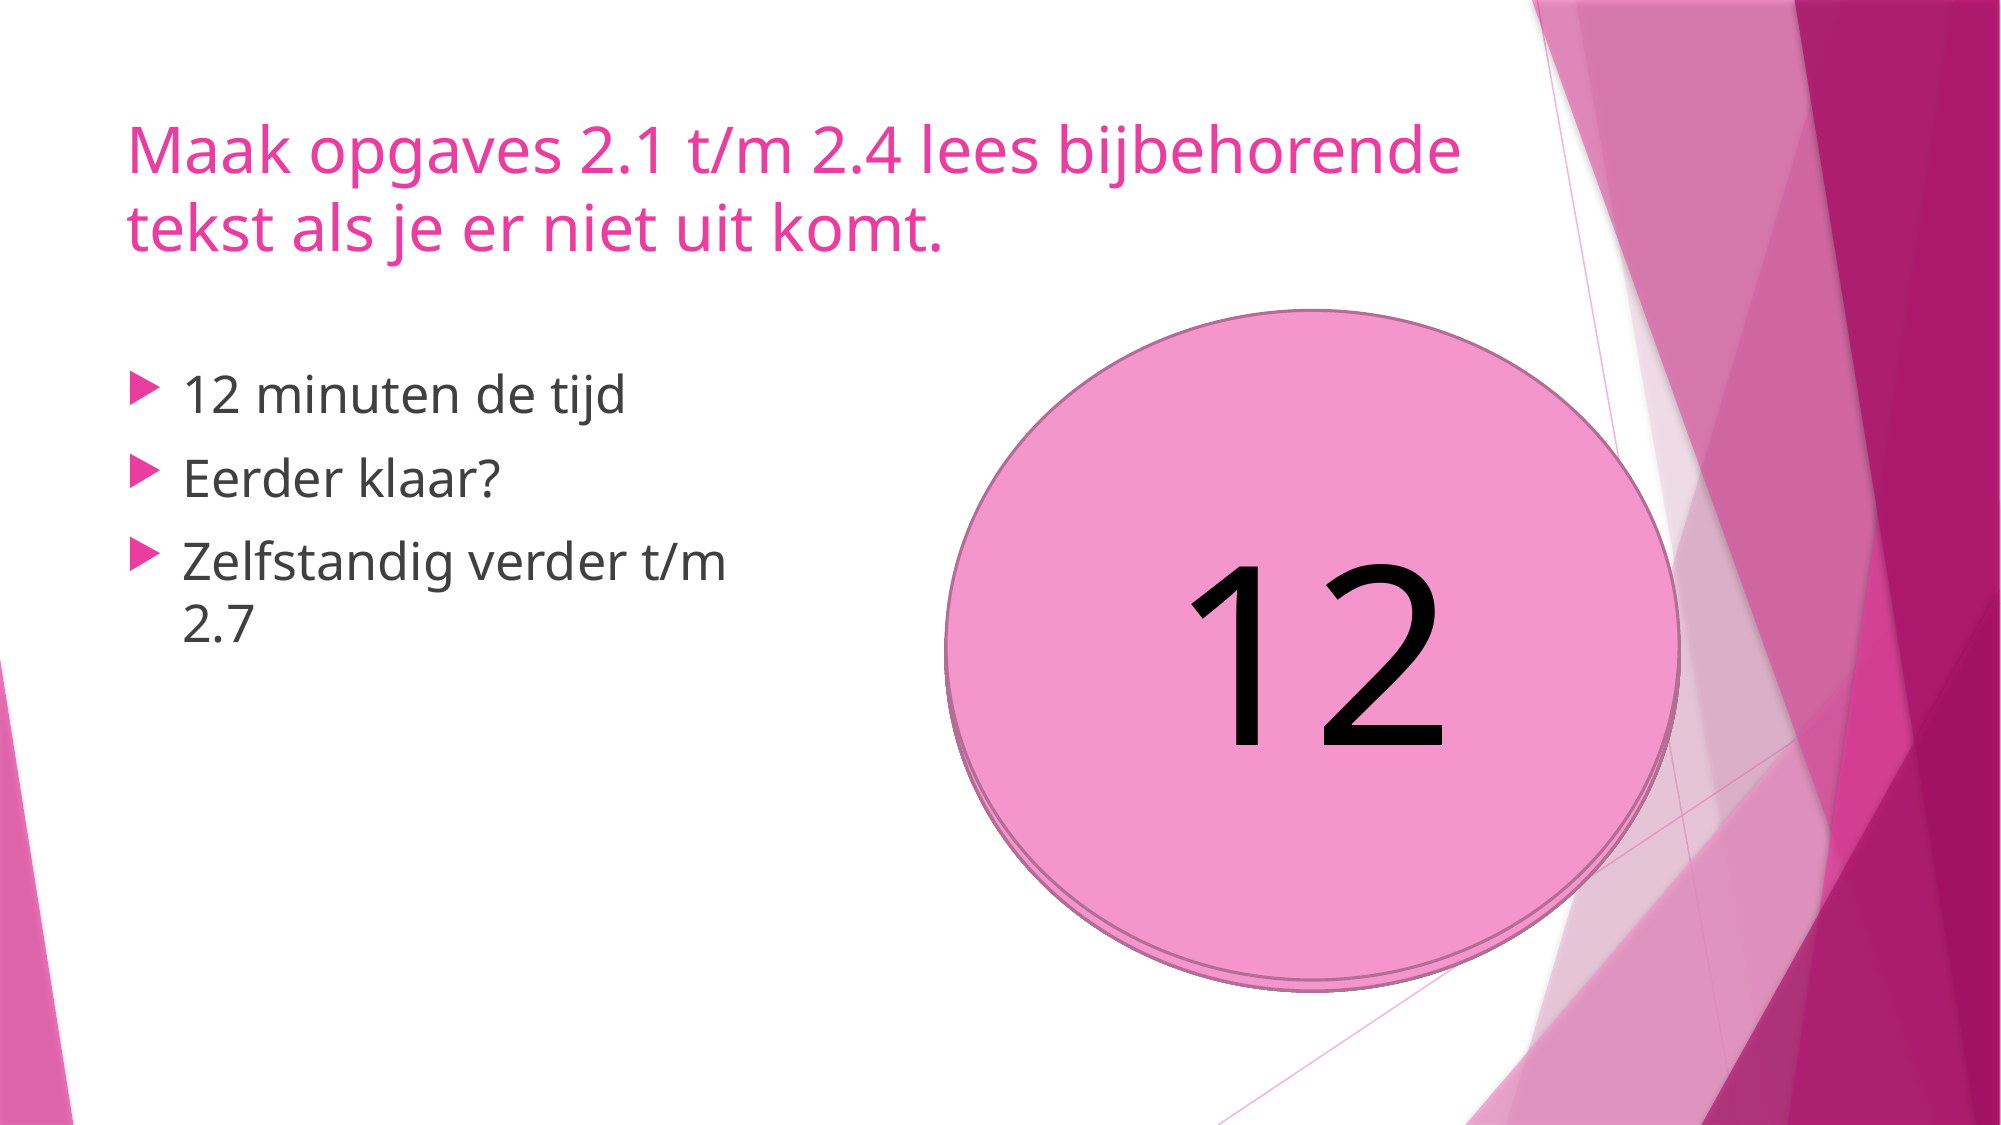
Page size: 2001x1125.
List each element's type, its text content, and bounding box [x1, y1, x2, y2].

text_box 12 [944, 308, 1681, 982]
list 12 minuten de tijd Eerder klaar? Zelfstandig verder t/m 2.7 [111, 354, 774, 992]
text_box 11 [945, 676, 1680, 993]
title Maak opgaves 2.1 t/m 2.4 lees bijbehorende tekst als je er niet uit komt. [111, 101, 1522, 319]
